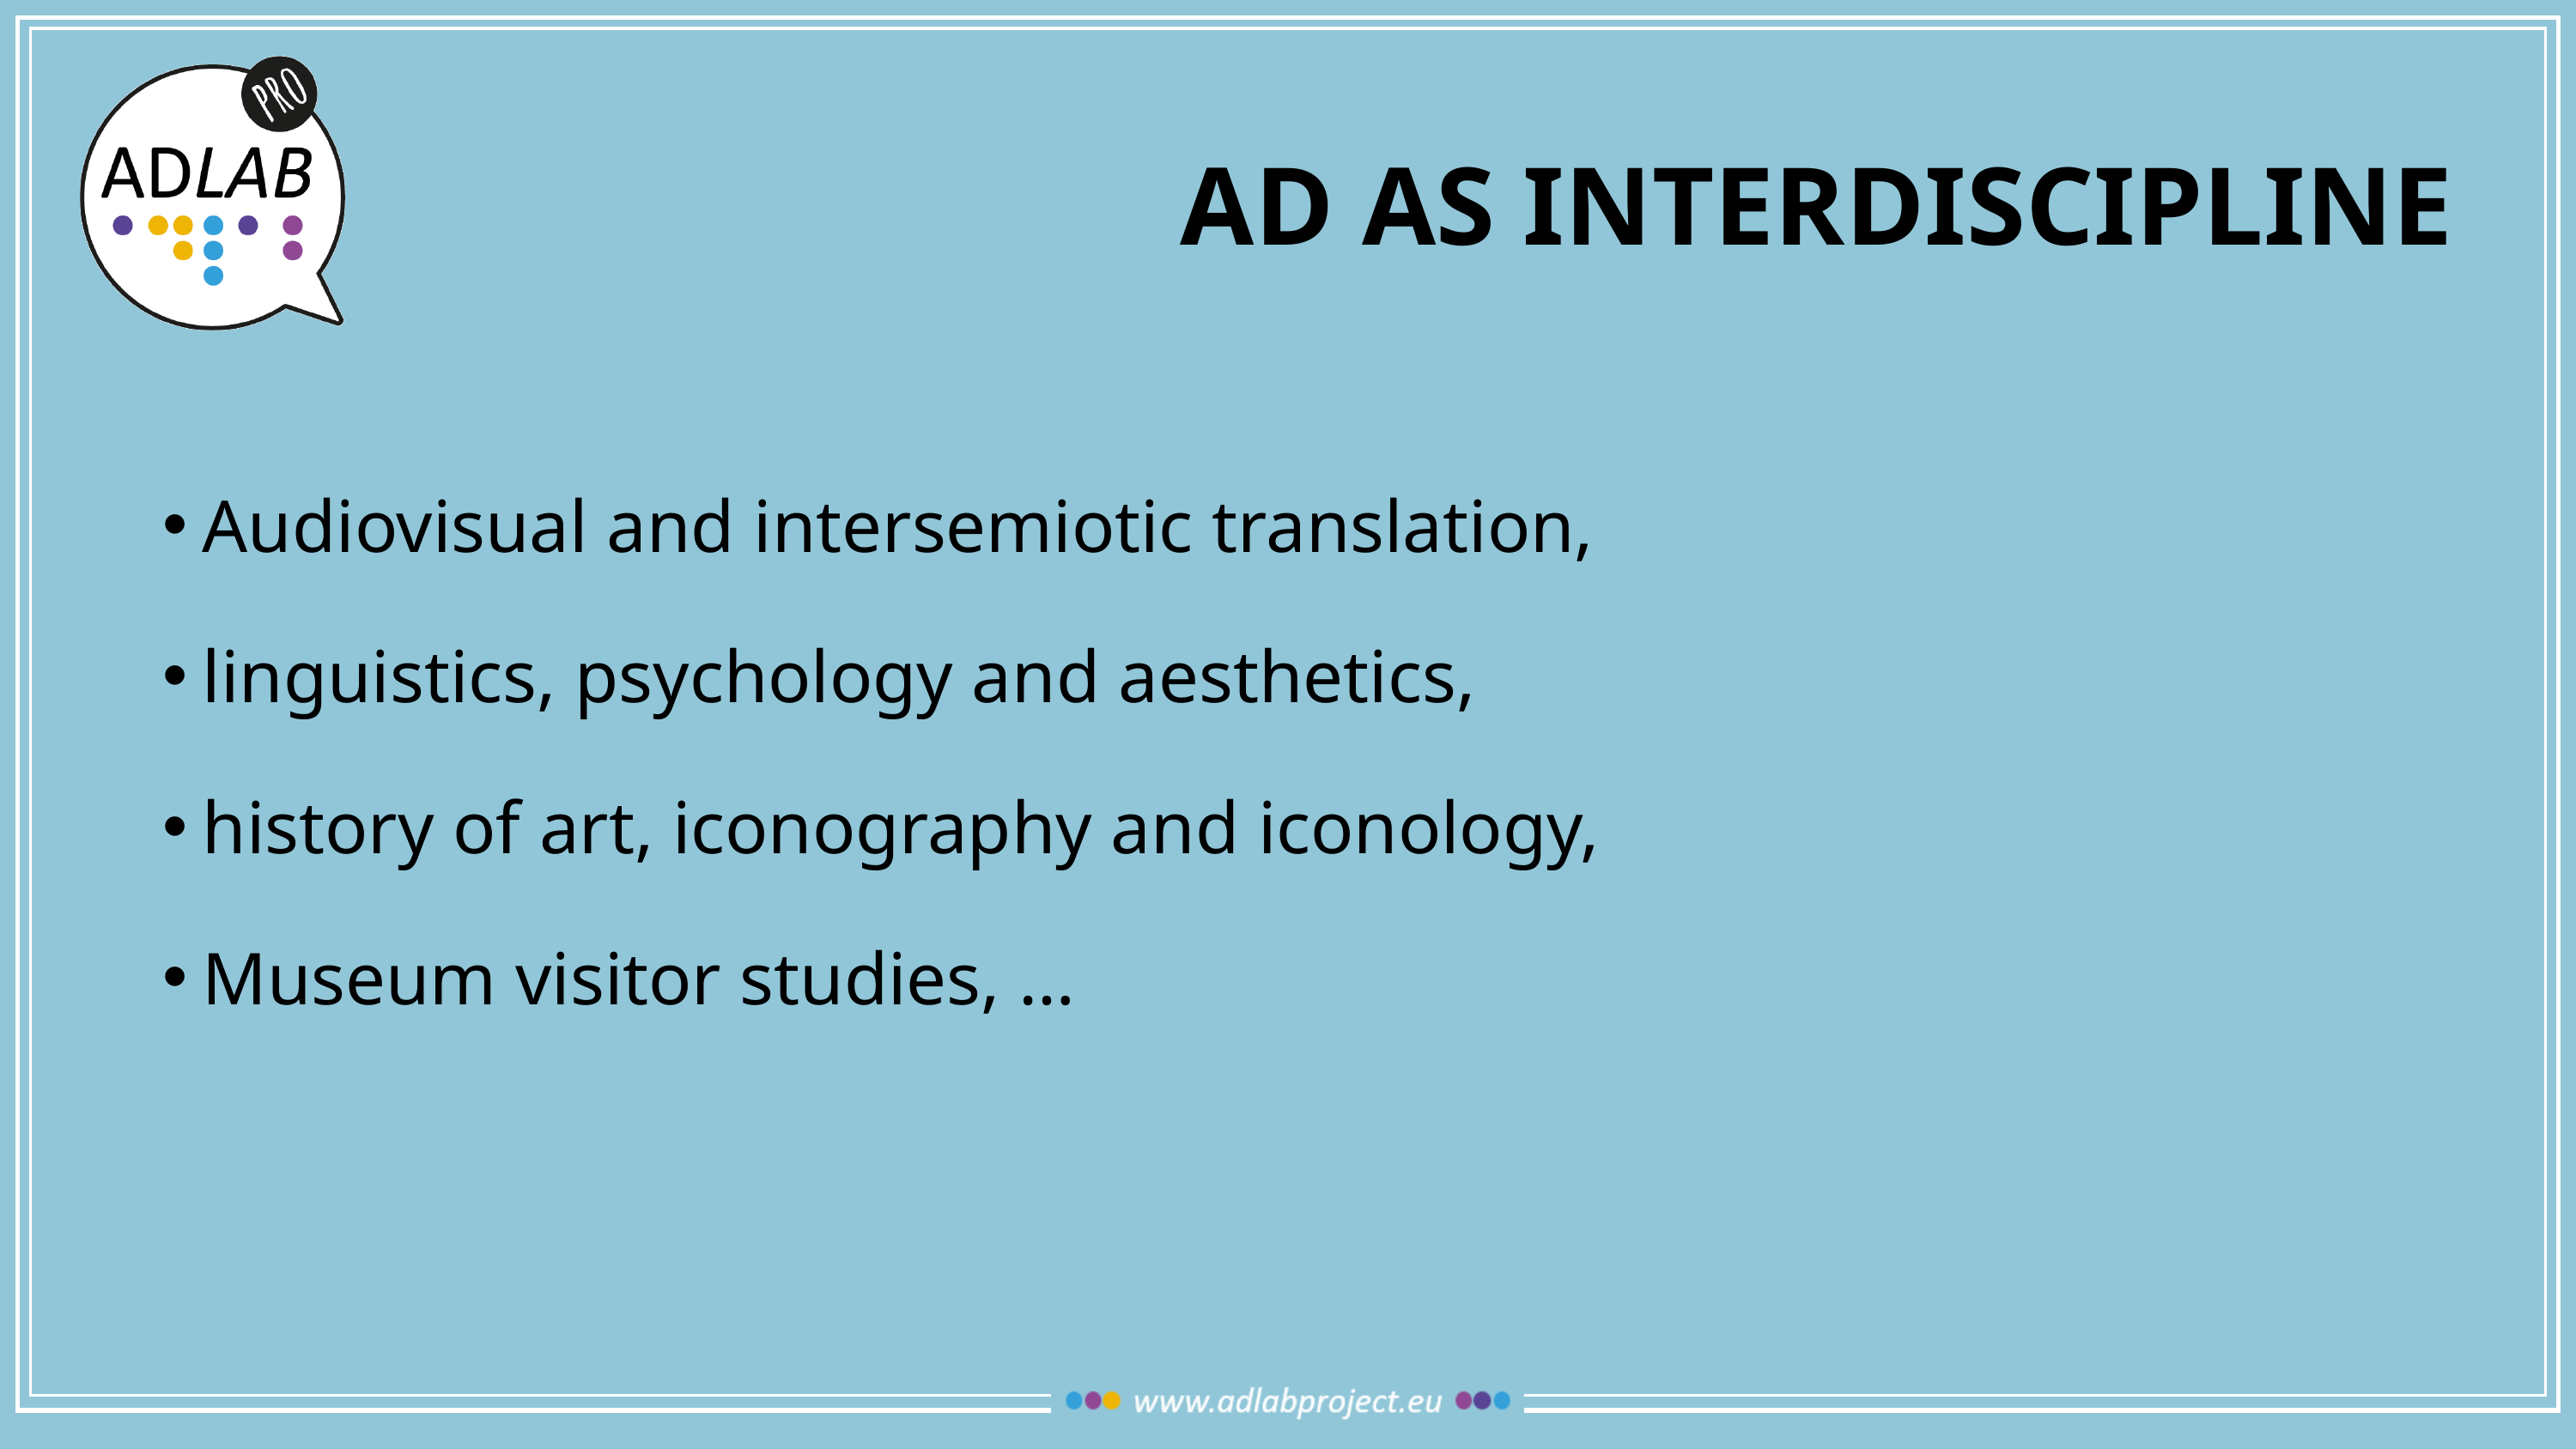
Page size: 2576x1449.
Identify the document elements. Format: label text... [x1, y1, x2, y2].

picture [1051, 1378, 1524, 1429]
title Ad as interdiscipline [384, 70, 2467, 351]
picture [72, 49, 353, 330]
list Audiovisual and intersemiotic translation, linguistics, psychology and aesthetics, history of art, iconography and iconology, Museum visitor studies, … [150, 431, 2467, 1087]
